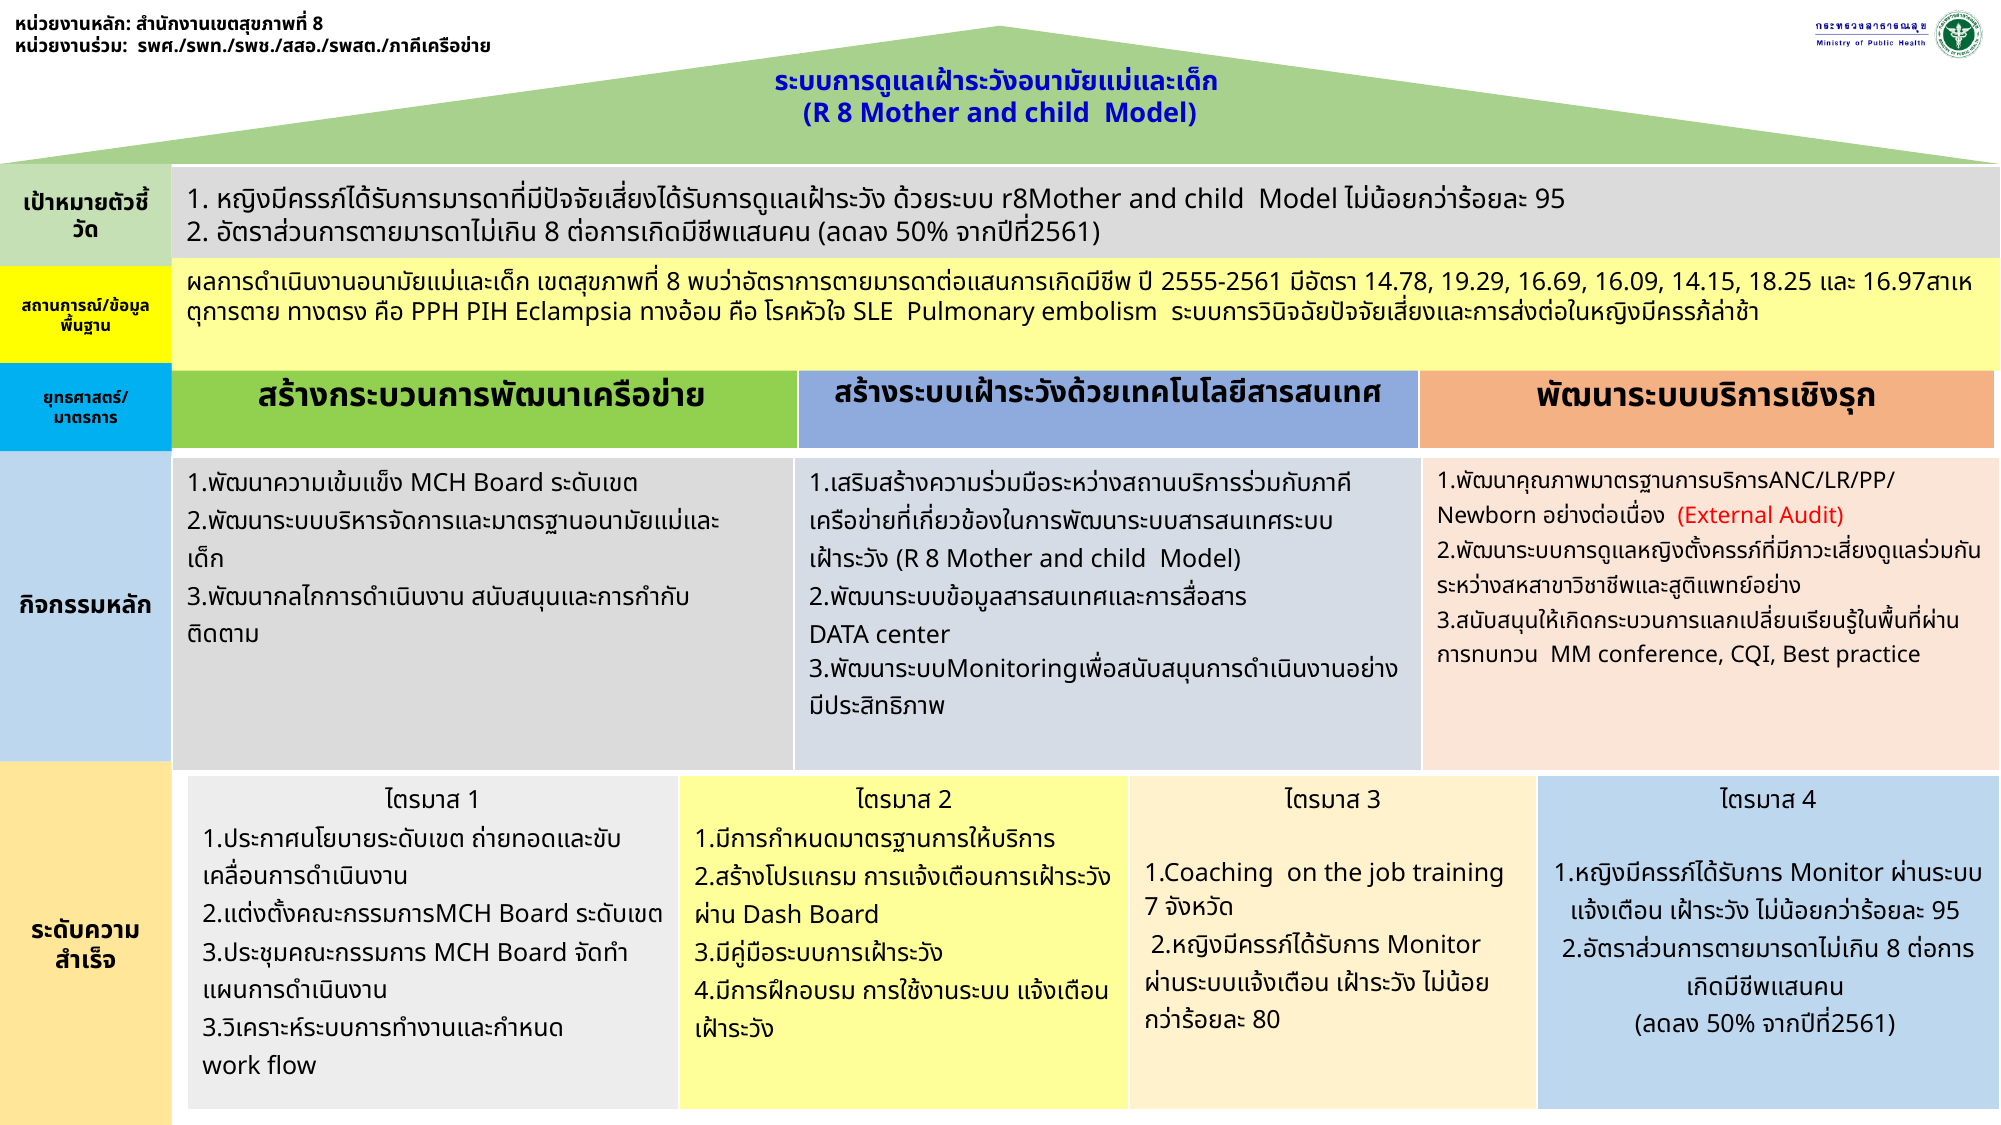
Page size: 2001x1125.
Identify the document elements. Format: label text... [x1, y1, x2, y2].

text_box 1. หญิงมีครรภ์ได้รับการมารดาที่มีปัจจัยเสี่ยงได้รับการดูแลเฝ้าระวัง ด้วยระบบ r8Mother and child Model ไม่น้อยกว่าร้อยละ 95 2. อัตราส่วนการตายมารดาไม่เกิน 8 ต่อการเกิดมีชีพแสนคน (ลดลง 50% จากปีที่2561) [173, 166, 2000, 257]
table_header ไตรมาส 3 1.Coaching on the job training 7 จังหวัด 2.หญิงมีครรภ์ได้รับการ Monitor ผ่านระบบแจ้งเตือน เฝ้าระวัง ไม่น้อยกว่าร้อยละ 80 [1130, 776, 1536, 1109]
table_header สร้างระบบเฝ้าระวังด้วยเทคโนโลยีสารสนเทศ [799, 372, 1418, 448]
table_header ไตรมาส 1 1.ประกาศนโยบายระดับเขต ถ่ายทอดและขับเคลื่อนการดำเนินงาน 2.แต่งตั้งคณะกรรมการMCH Board ระดับเขต 3.ประชุมคณะกรรมการ MCH Board จัดทำแผนการดำเนินงาน 3.วิเคราะห์ระบบการทำงานและกำหนด work flow [188, 776, 678, 1109]
text_box ผลการดำเนินงานอนามัยแม่และเด็ก เขตสุขภาพที่ 8 พบว่าอัตราการตายมารดาต่อแสนการเกิดมีชีพ ปี 2555-2561 มีอัตรา 14.78, 19.29, 16.69, 16.09, 14.15, 18.25 และ 16.97สาเหตุการตาย ทางตรง คือ PPH PIH Eclampsia ทางอ้อม คือ โรคหัวใจ SLE Pulmonary embolism ระบบการวินิจฉัยปัจจัยเสี่ยงและการส่งต่อในหญิงมีครรภ้ล่าช้า [171, 257, 2000, 372]
text_box ยุทธศาสตร์/ มาตรการ [0, 362, 173, 452]
table_header 1.พัฒนาคุณภาพมาตรฐานการบริการANC/LR/PP/ Newborn อย่างต่อเนื่อง (External Audit) 2.พัฒนาระบบการดูแลหญิงตั้งครรภ์ที่มีภาวะเสี่ยงดูแลร่วมกันระหว่างสหสาขาวิชาชีพและสูติแพทย์อย่าง 3.สนับสนุนให้เกิดกระบวนการแลกเปลี่ยนเรียนรู้ในพื้นที่ผ่านการทบทวน MM conference, CQI, Best practice [1423, 458, 1999, 770]
table_header 1.พัฒนาความเข้มแข็ง MCH Board ระดับเขต 2.พัฒนาระบบบริหารจัดการและมาตรฐานอนามัยแม่และ เด็ก 3.พัฒนากลไกการดำเนินงาน สนับสนุนและการกำกับ ติดตาม [173, 458, 793, 770]
text_box สถานการณ์/ข้อมูลพื้นฐาน [0, 267, 171, 362]
table_header ไตรมาส 4 1.หญิงมีครรภ์ได้รับการ Monitor ผ่านระบบแจ้งเตือน เฝ้าระวัง ไม่น้อยกว่าร้อยละ 95 2.อัตราส่วนการตายมารดาไม่เกิน 8 ต่อการเกิดมีชีพแสนคน (ลดลง 50% จากปีที่2561) [1538, 776, 1999, 1109]
text_box ระบบการดูแลเฝ้าระวังอนามัยแม่และเด็ก (R 8 Mother and child Model) [0, 24, 2000, 166]
text_box กิจกรรมหลัก [0, 452, 173, 761]
text_box ระดับความ สำเร็จ [0, 761, 173, 1125]
table_header ไตรมาส 2 1.มีการกำหนดมาตรฐานการให้บริการ 2.สร้างโปรแกรม การแจ้งเตือนการเฝ้าระวัง ผ่าน Dash Board 3.มีคู่มือระบบการเฝ้าระวัง 4.มีการฝึกอบรม การใช้งานระบบ แจ้งเตือนเฝ้าระวัง [680, 776, 1128, 1109]
table_header พัฒนาระบบบริการเชิงรุก [1420, 372, 1994, 448]
table_header 1.เสริมสร้างความร่วมมือระหว่างสถานบริการร่วมกับภาคี เครือข่ายที่เกี่ยวข้องในการพัฒนาระบบสารสนเทศระบบ เฝ้าระวัง (R 8 Mother and child Model) 2.พัฒนาระบบข้อมูลสารสนเทศและการสื่อสาร DATA center 3.พัฒนาระบบMonitoringเพื่อสนับสนุนการดำเนินงานอย่าง มีประสิทธิภาพ [795, 458, 1421, 770]
table_header สร้างกระบวนการพัฒนาเครือข่าย [173, 372, 797, 448]
text_box เป้าหมายตัวชี้วัด [0, 163, 173, 267]
text_box หน่วยงานหลัก: สำนักงานเขตสุขภาพที่ 8 หน่วยงานร่วม: รพศ./รพท./รพช./สสอ./รพสต./ภาคีเครือข่าย [0, 3, 875, 64]
picture [1811, 6, 1994, 62]
